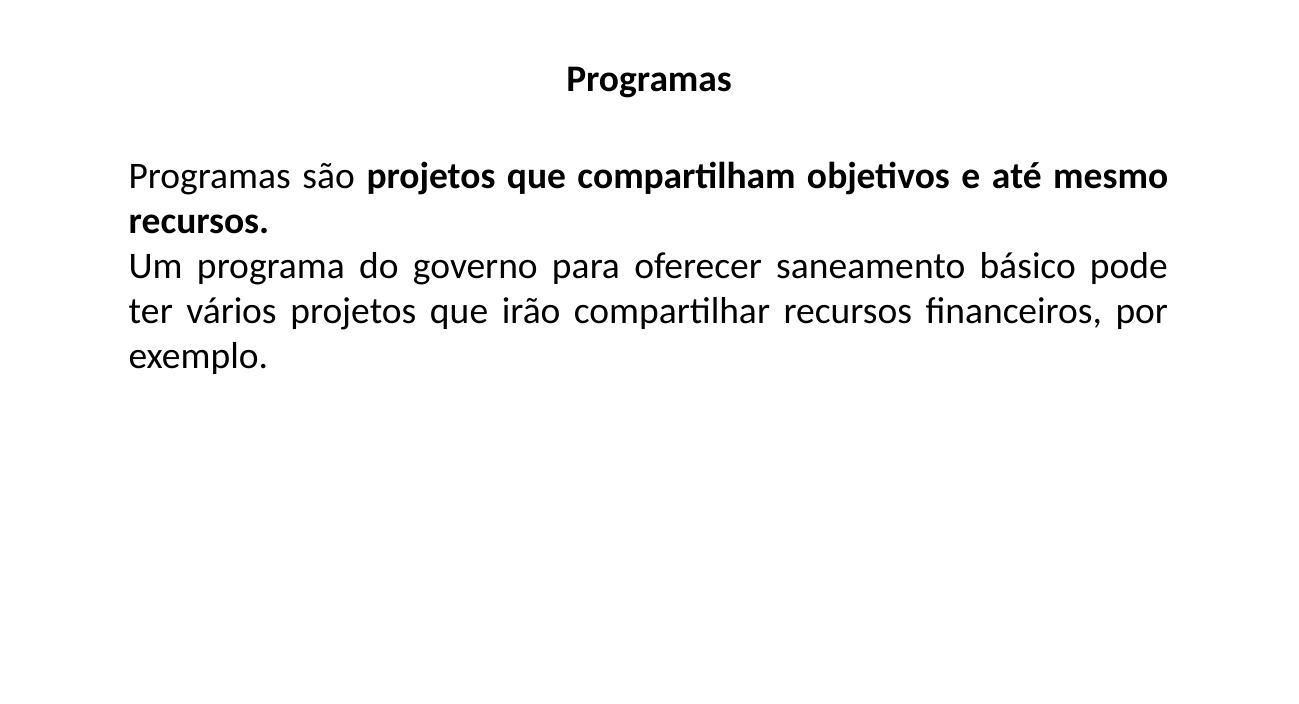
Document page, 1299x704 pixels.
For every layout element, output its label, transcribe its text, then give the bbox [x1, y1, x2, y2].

text_box Programas são projetos que compartilham objetivos e até mesmo recursos. Um programa do governo para oferecer saneamento básico pode ter vários projetos que irão compartilhar recursos financeiros, por exemplo. [117, 145, 1181, 559]
text_box Programas [0, 46, 1299, 108]
